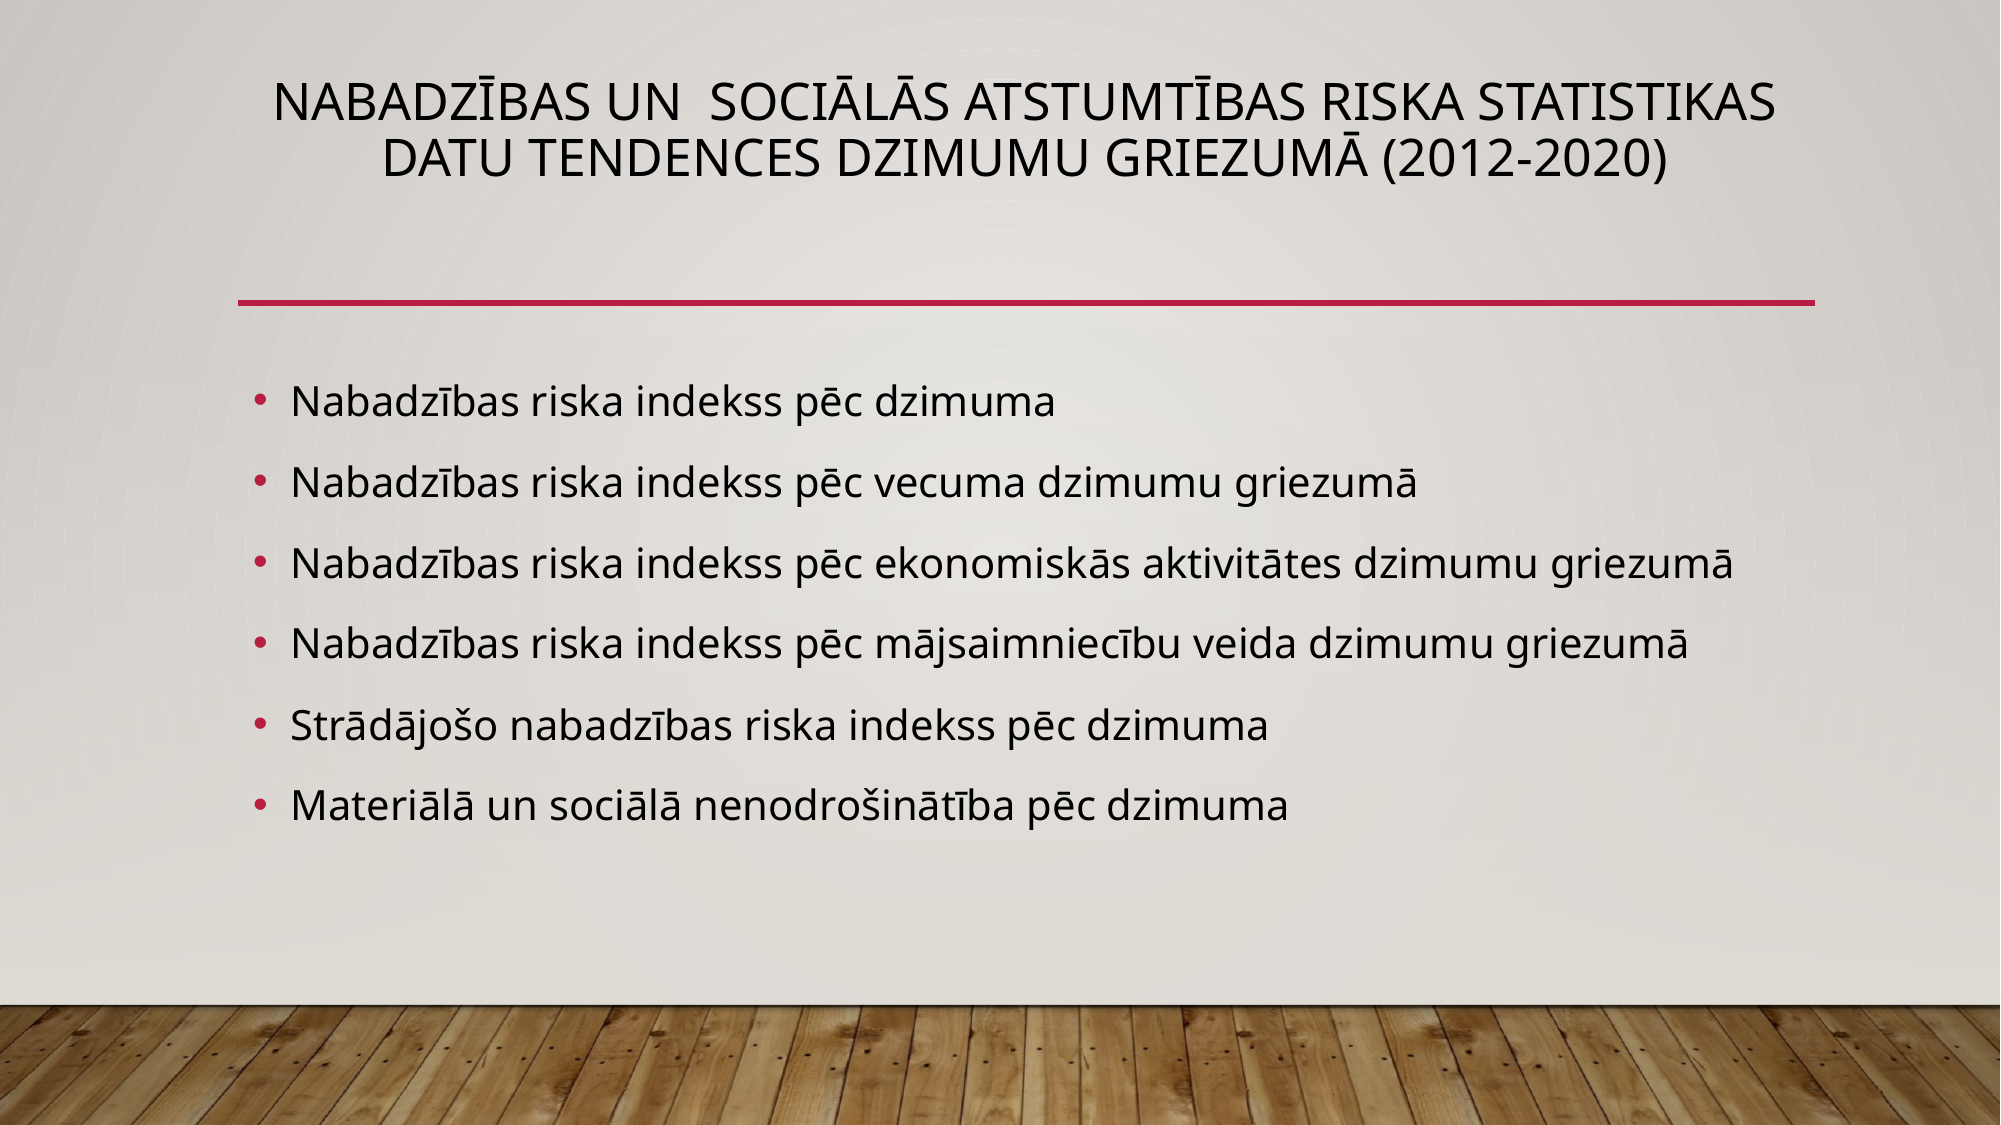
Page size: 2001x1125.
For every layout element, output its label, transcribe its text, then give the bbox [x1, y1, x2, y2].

list Nabadzības riska indekss pēc dzimuma Nabadzības riska indekss pēc vecuma dzimumu griezumā Nabadzības riska indekss pēc ekonomiskās aktivitātes dzimumu griezumā Nabadzības riska indekss pēc mājsaimniecību veida dzimumu griezumā Strādājošo nabadzības riska indekss pēc dzimuma Materiālā un sociālā nenodrošinātība pēc dzimuma [238, 357, 1814, 897]
picture [0, 1005, 2000, 1125]
title Nabadzības un sociālās atstumtības riska Statistikas datu tendences dzimumu griezumā (2012-2020) [238, 68, 1814, 241]
